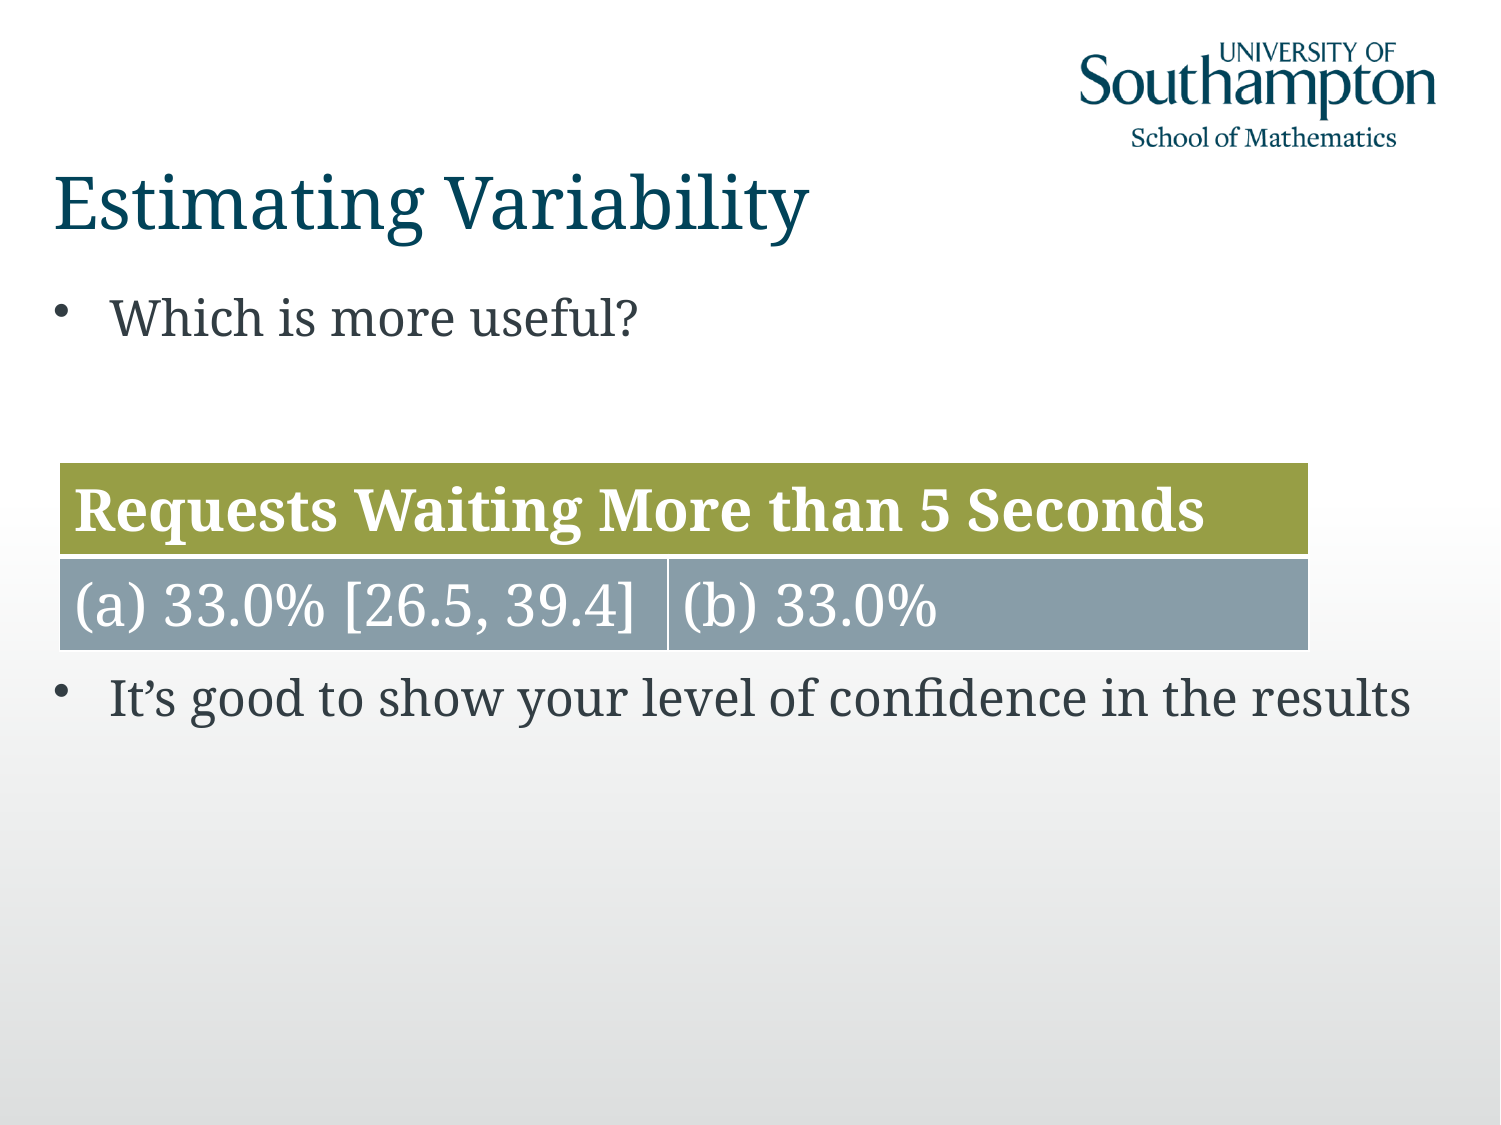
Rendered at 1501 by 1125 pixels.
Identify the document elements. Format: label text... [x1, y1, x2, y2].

table_cell (a) 33.0% [26.5, 39.4] [60, 559, 667, 650]
list Which is more useful? It’s good to show your level of confidence in the results [53, 278, 1448, 954]
picture [1080, 42, 1436, 147]
picture [1296, 42, 1301, 51]
table_header Requests Waiting More than 5 Seconds [60, 463, 1308, 554]
title Estimating Variability [53, 148, 1448, 256]
table_cell (b) 33.0% [669, 559, 1308, 650]
